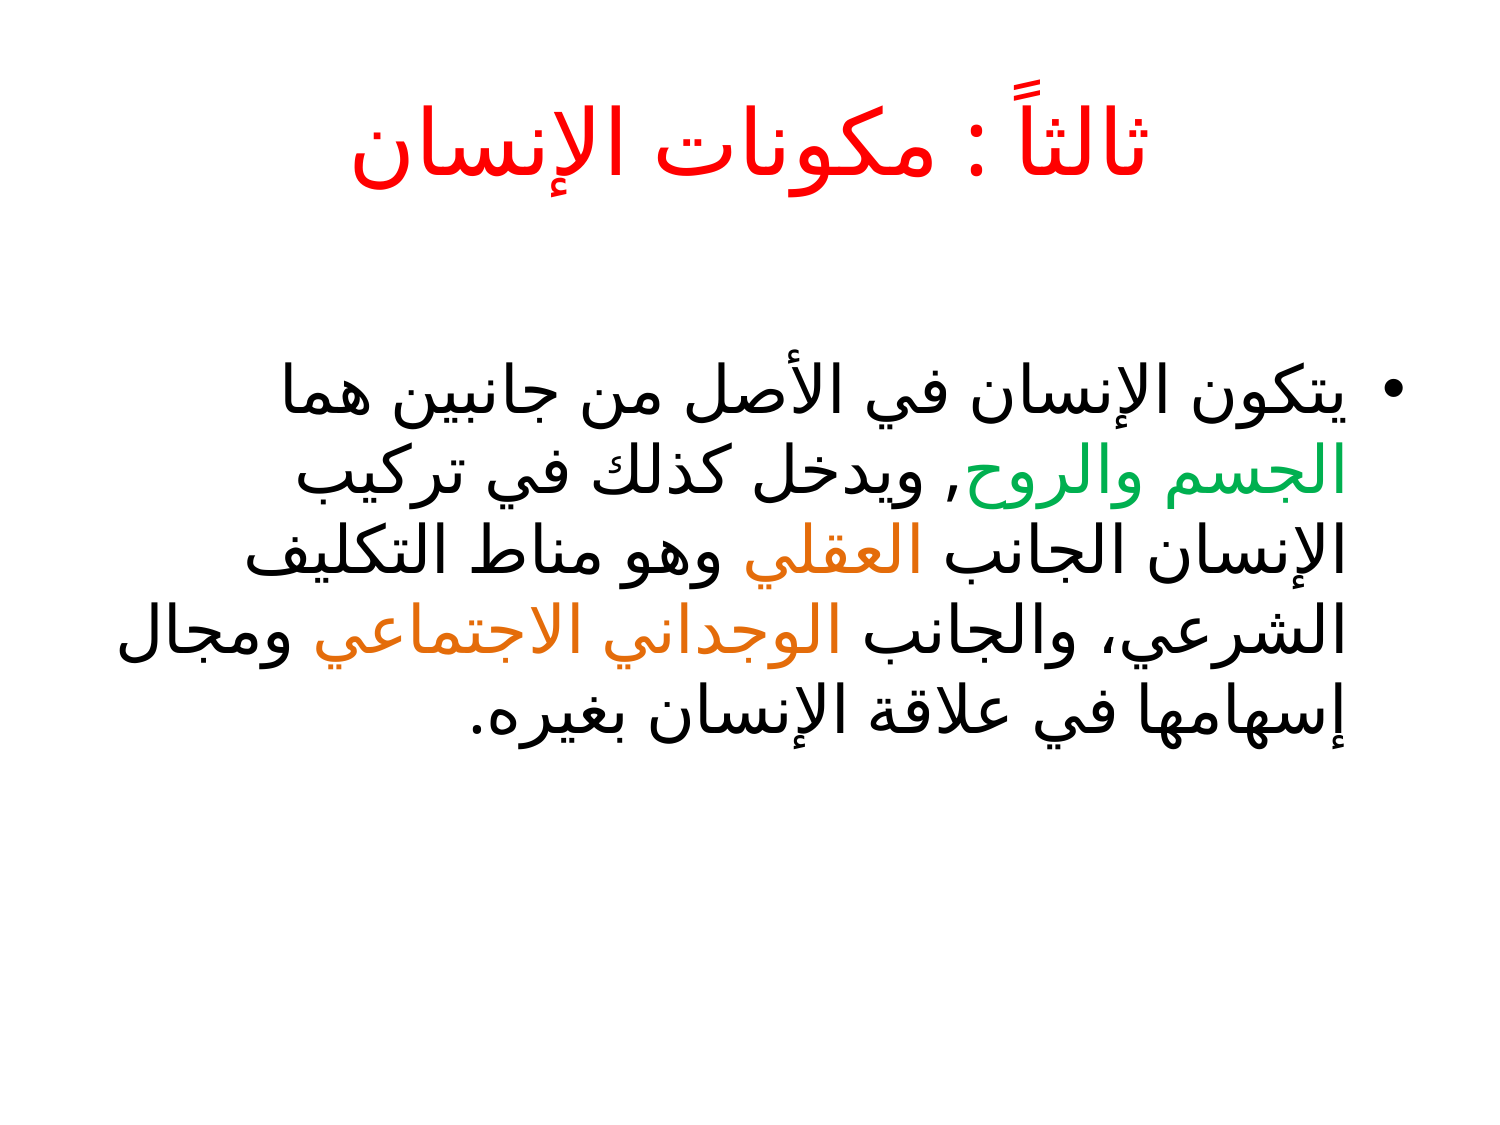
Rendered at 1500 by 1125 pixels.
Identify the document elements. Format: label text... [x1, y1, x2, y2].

list يتكون الإنسان في الأصل من جانبين هما الجسم والروح, ويدخل كذلك في تركيب الإنسان الجانب العقلي وهو مناط التكليف الشرعي، والجانب الوجداني الاجتماعي ومجال إسهامها في علاقة الإنسان بغيره. [70, 246, 1421, 989]
title ثالثاً : مكونات الإنسان [75, 45, 1425, 233]
